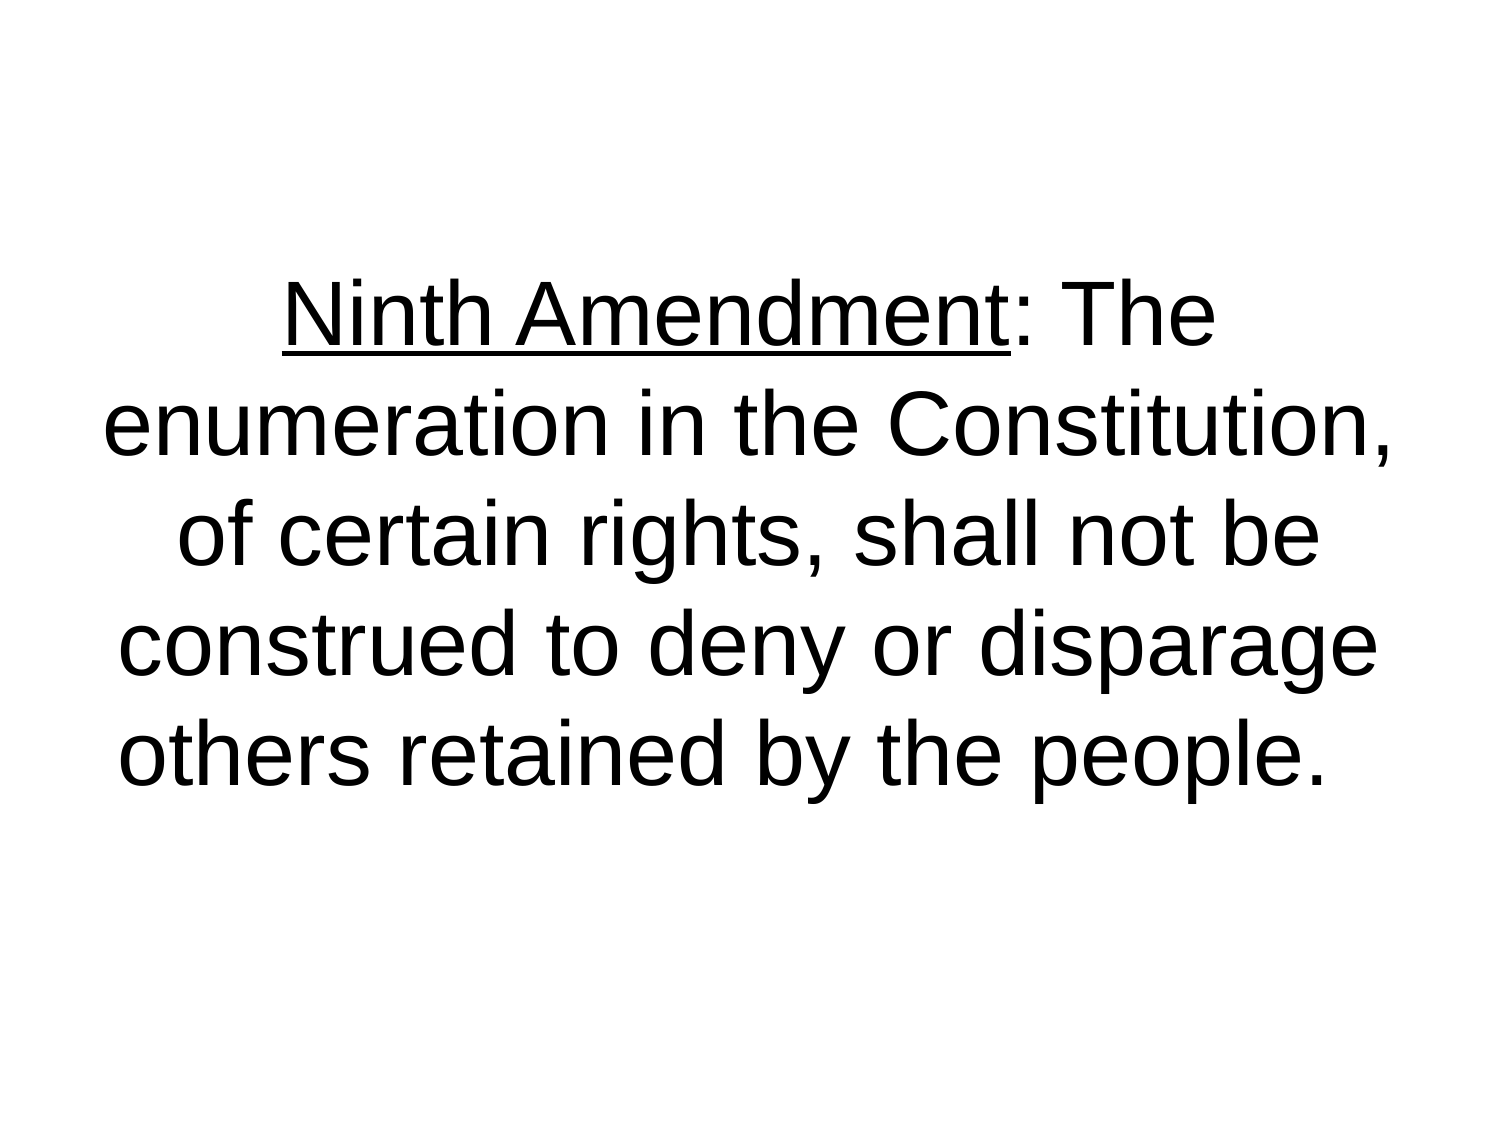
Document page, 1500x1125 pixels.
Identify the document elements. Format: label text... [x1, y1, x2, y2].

title Ninth Amendment: The enumeration in the Constitution, of certain rights, shall not be construed to deny or disparage others retained by the people. [74, 44, 1426, 1013]
